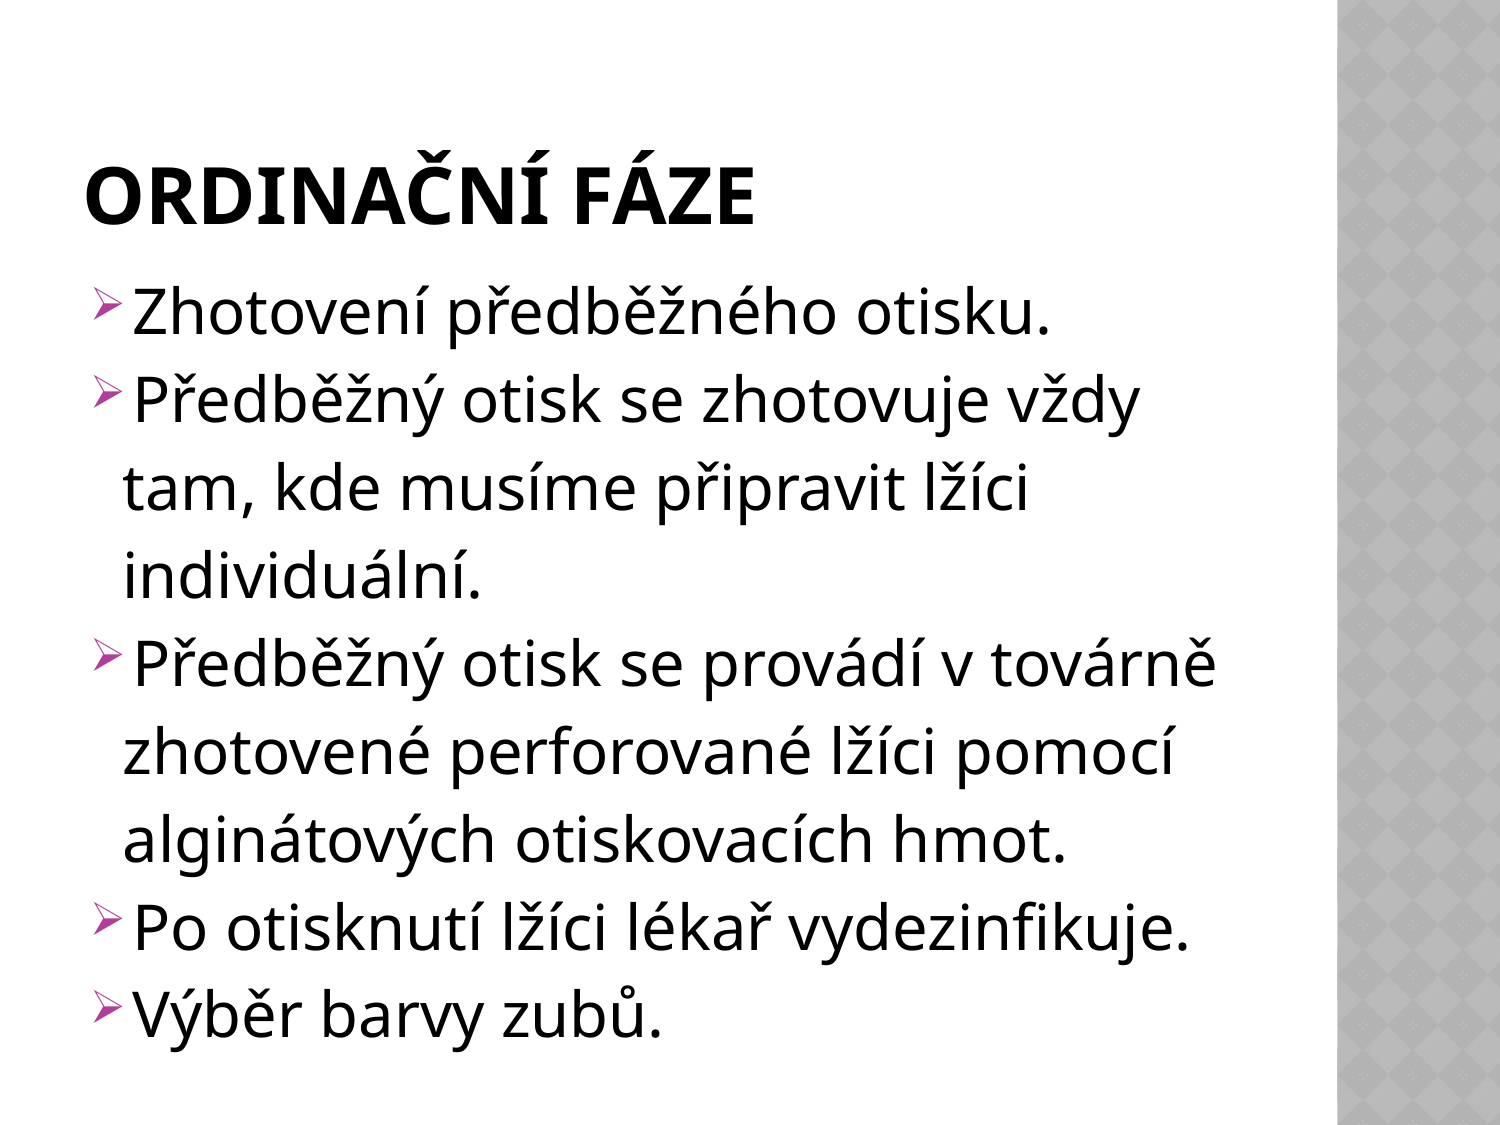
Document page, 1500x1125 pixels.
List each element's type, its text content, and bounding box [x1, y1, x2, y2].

title Ordinační fáze [75, 52, 1263, 240]
list Zhotovení předběžného otisku. Předběžný otisk se zhotovuje vždy tam, kde musíme připravit lžíci individuální. Předběžný otisk se provádí v továrně zhotovené perforované lžíci pomocí alginátových otiskovacích hmot. Po otisknutí lžíci lékař vydezinfikuje. Výběr barvy zubů. [75, 264, 1341, 1059]
